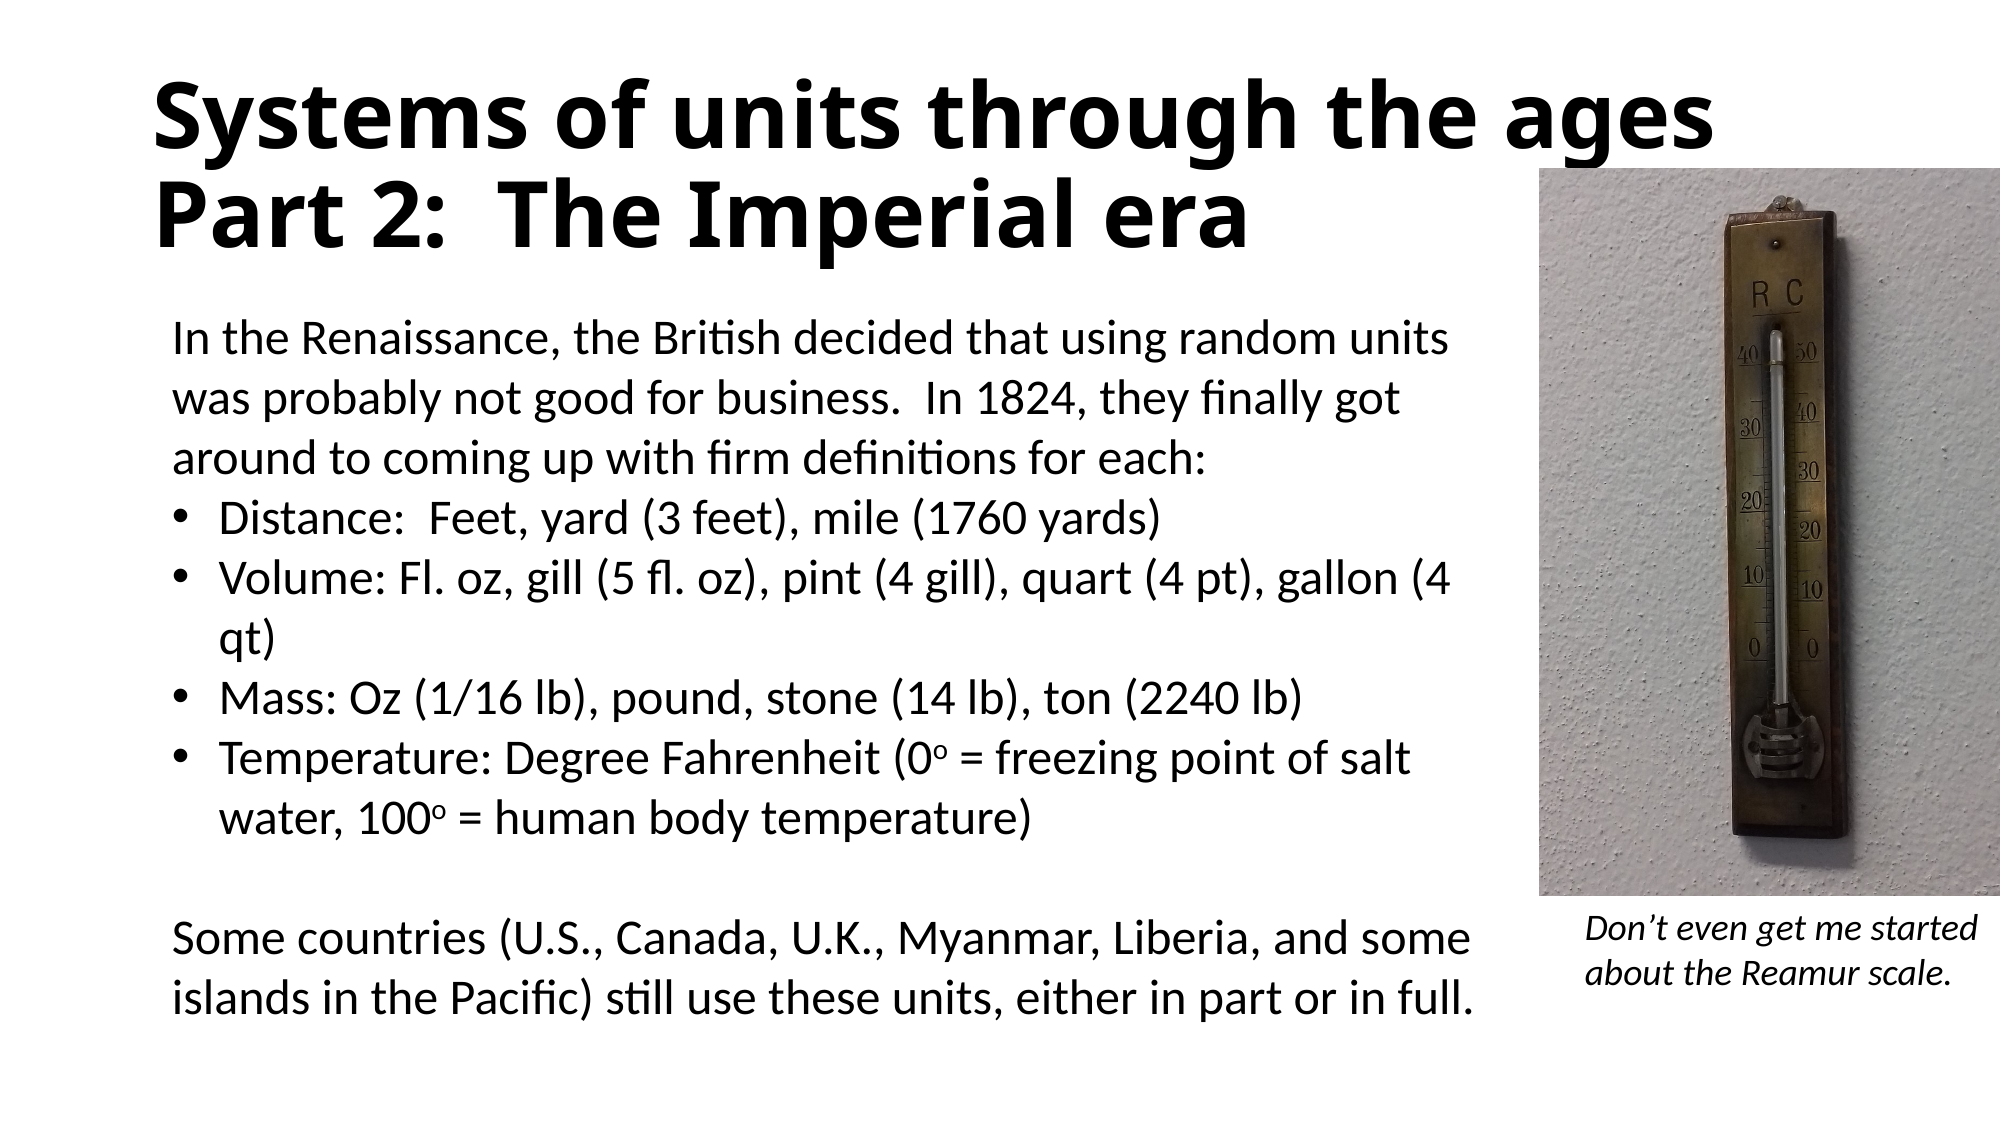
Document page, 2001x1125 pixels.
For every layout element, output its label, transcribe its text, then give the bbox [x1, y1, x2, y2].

title Systems of units through the ages Part 2: The Imperial era [137, 59, 1863, 278]
text_box In the Renaissance, the British decided that using random units was probably not good for business. In 1824, they finally got around to coming up with firm definitions for each: Distance: Feet, yard (3 feet), mile (1760 yards) Volume: Fl. oz, gill (5 fl. oz), pint (4 gill), quart (4 pt), gallon (4 qt) Mass: Oz (1/16 lb), pound, stone (14 lb), ton (2240 lb) Temperature: Degree Fahrenheit (0o = freezing point of salt water, 100o = human body temperature) Some countries (U.S., Canada, U.K., Myanmar, Liberia, and some islands in the Pacific) still use these units, either in part or in full. [157, 297, 1514, 1078]
text_box Don’t even get me started about the Reamur scale. [1570, 896, 2000, 1001]
picture [1539, 168, 2000, 896]
